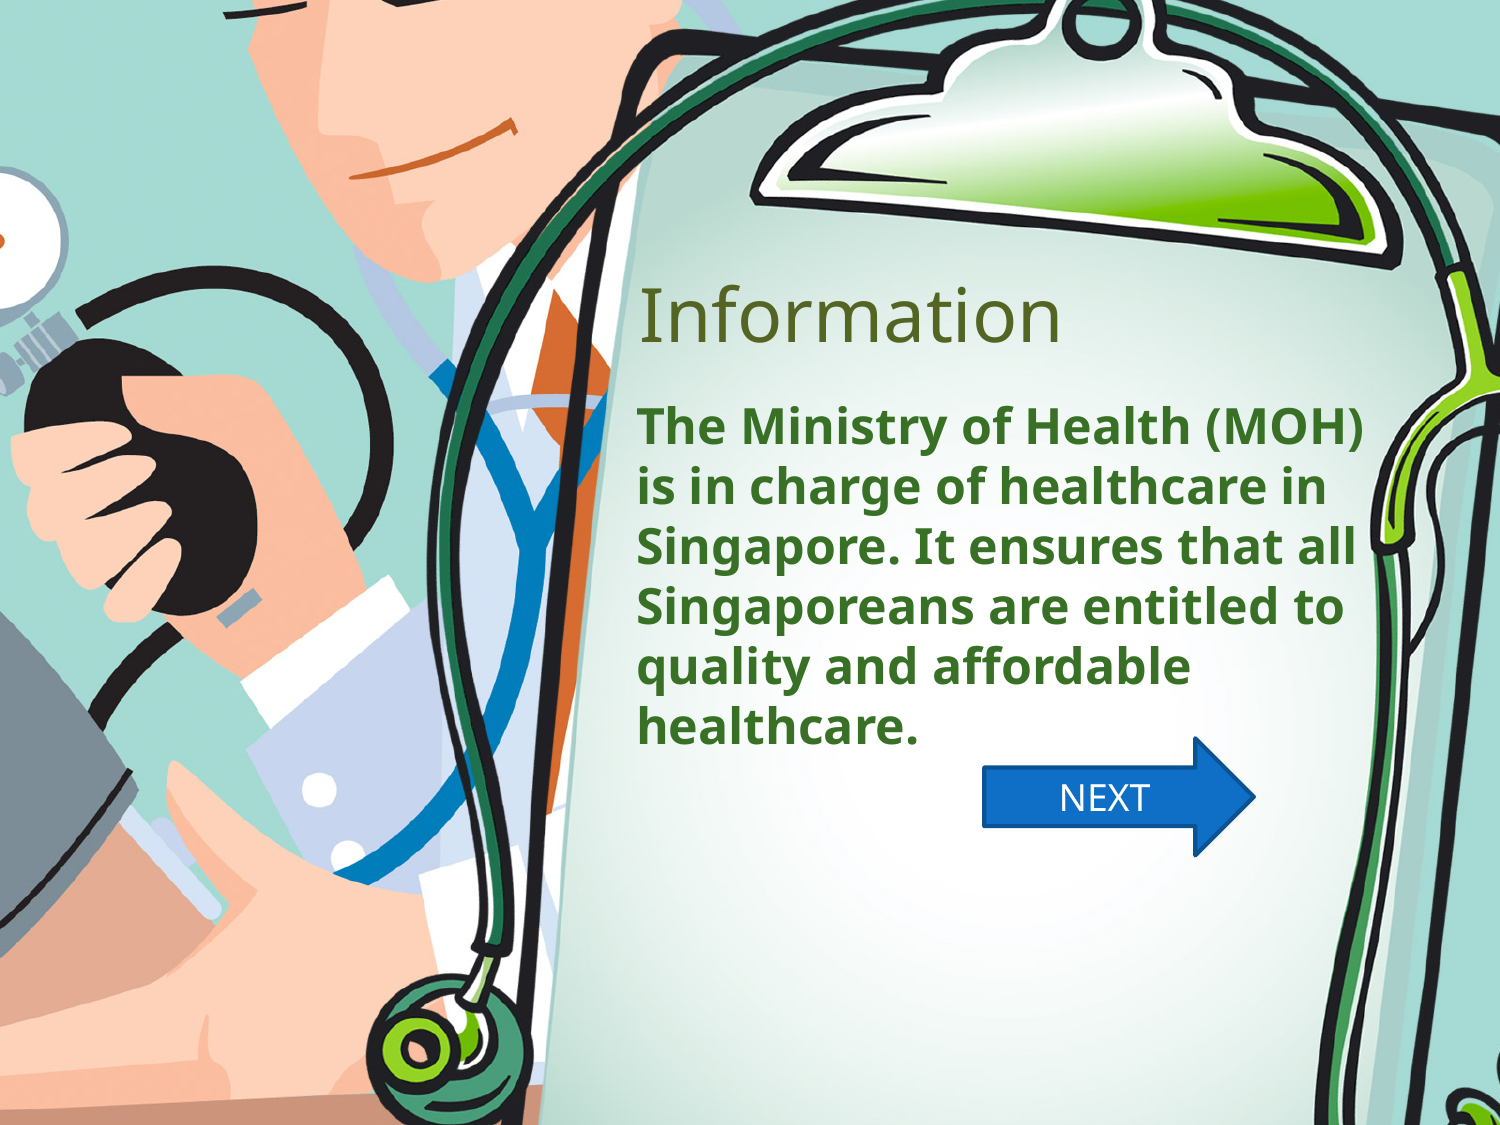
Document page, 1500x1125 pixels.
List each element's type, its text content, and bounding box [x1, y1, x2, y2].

title Information [624, 274, 1500, 351]
text_box NEXT [982, 736, 1256, 858]
list The Ministry of Health (MOH) is in charge of healthcare in Singapore. It ensures that all Singaporeans are entitled to quality and affordable healthcare. [620, 387, 1403, 1038]
picture [0, 0, 1500, 1125]
